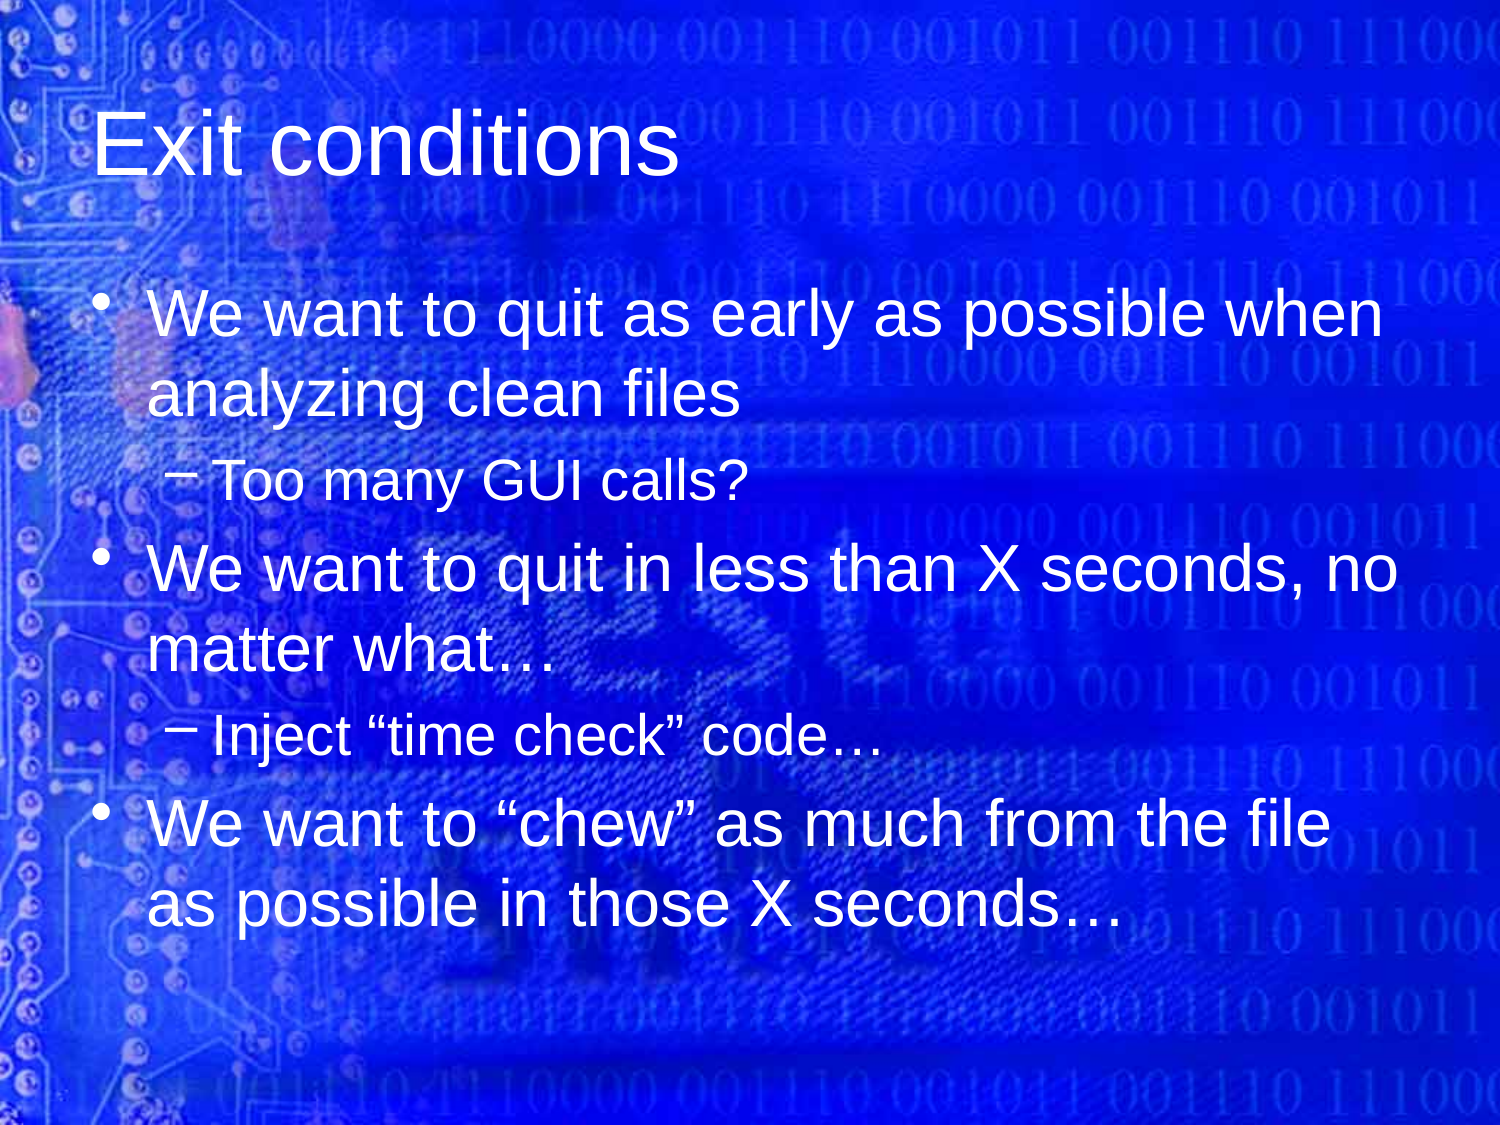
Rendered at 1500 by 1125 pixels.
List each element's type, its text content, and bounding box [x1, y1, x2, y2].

title Exit conditions [74, 44, 1426, 233]
picture [0, 0, 1500, 1125]
list We want to quit as early as possible when analyzing clean files Too many GUI calls? We want to quit in less than X seconds, no matter what… Inject “time check” code… We want to “chew” as much from the file as possible in those X seconds… [74, 262, 1426, 1006]
